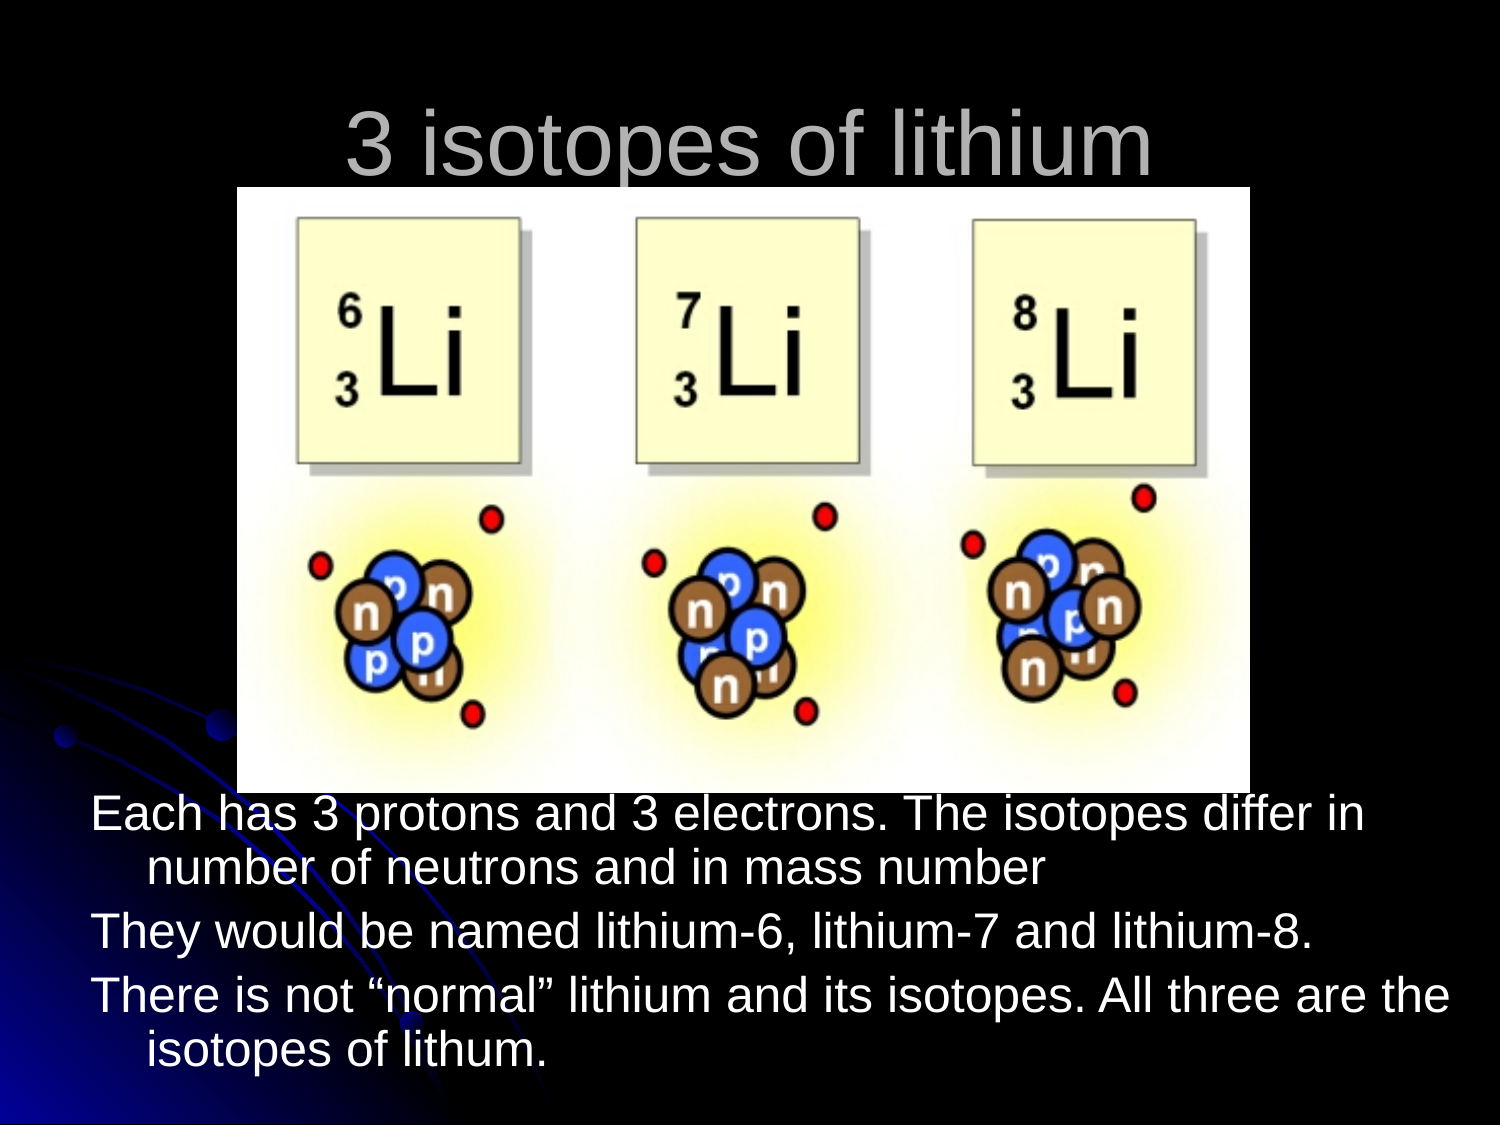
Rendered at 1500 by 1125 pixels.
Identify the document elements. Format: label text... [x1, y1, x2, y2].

list Each has 3 protons and 3 electrons. The isotopes differ in number of neutrons and in mass number They would be named lithium-6, lithium-7 and lithium-8. There is not “normal” lithium and its isotopes. All three are the isotopes of lithum. [74, 262, 1500, 1125]
picture [237, 187, 1251, 794]
title 3 isotopes of lithium [74, 45, 1426, 233]
